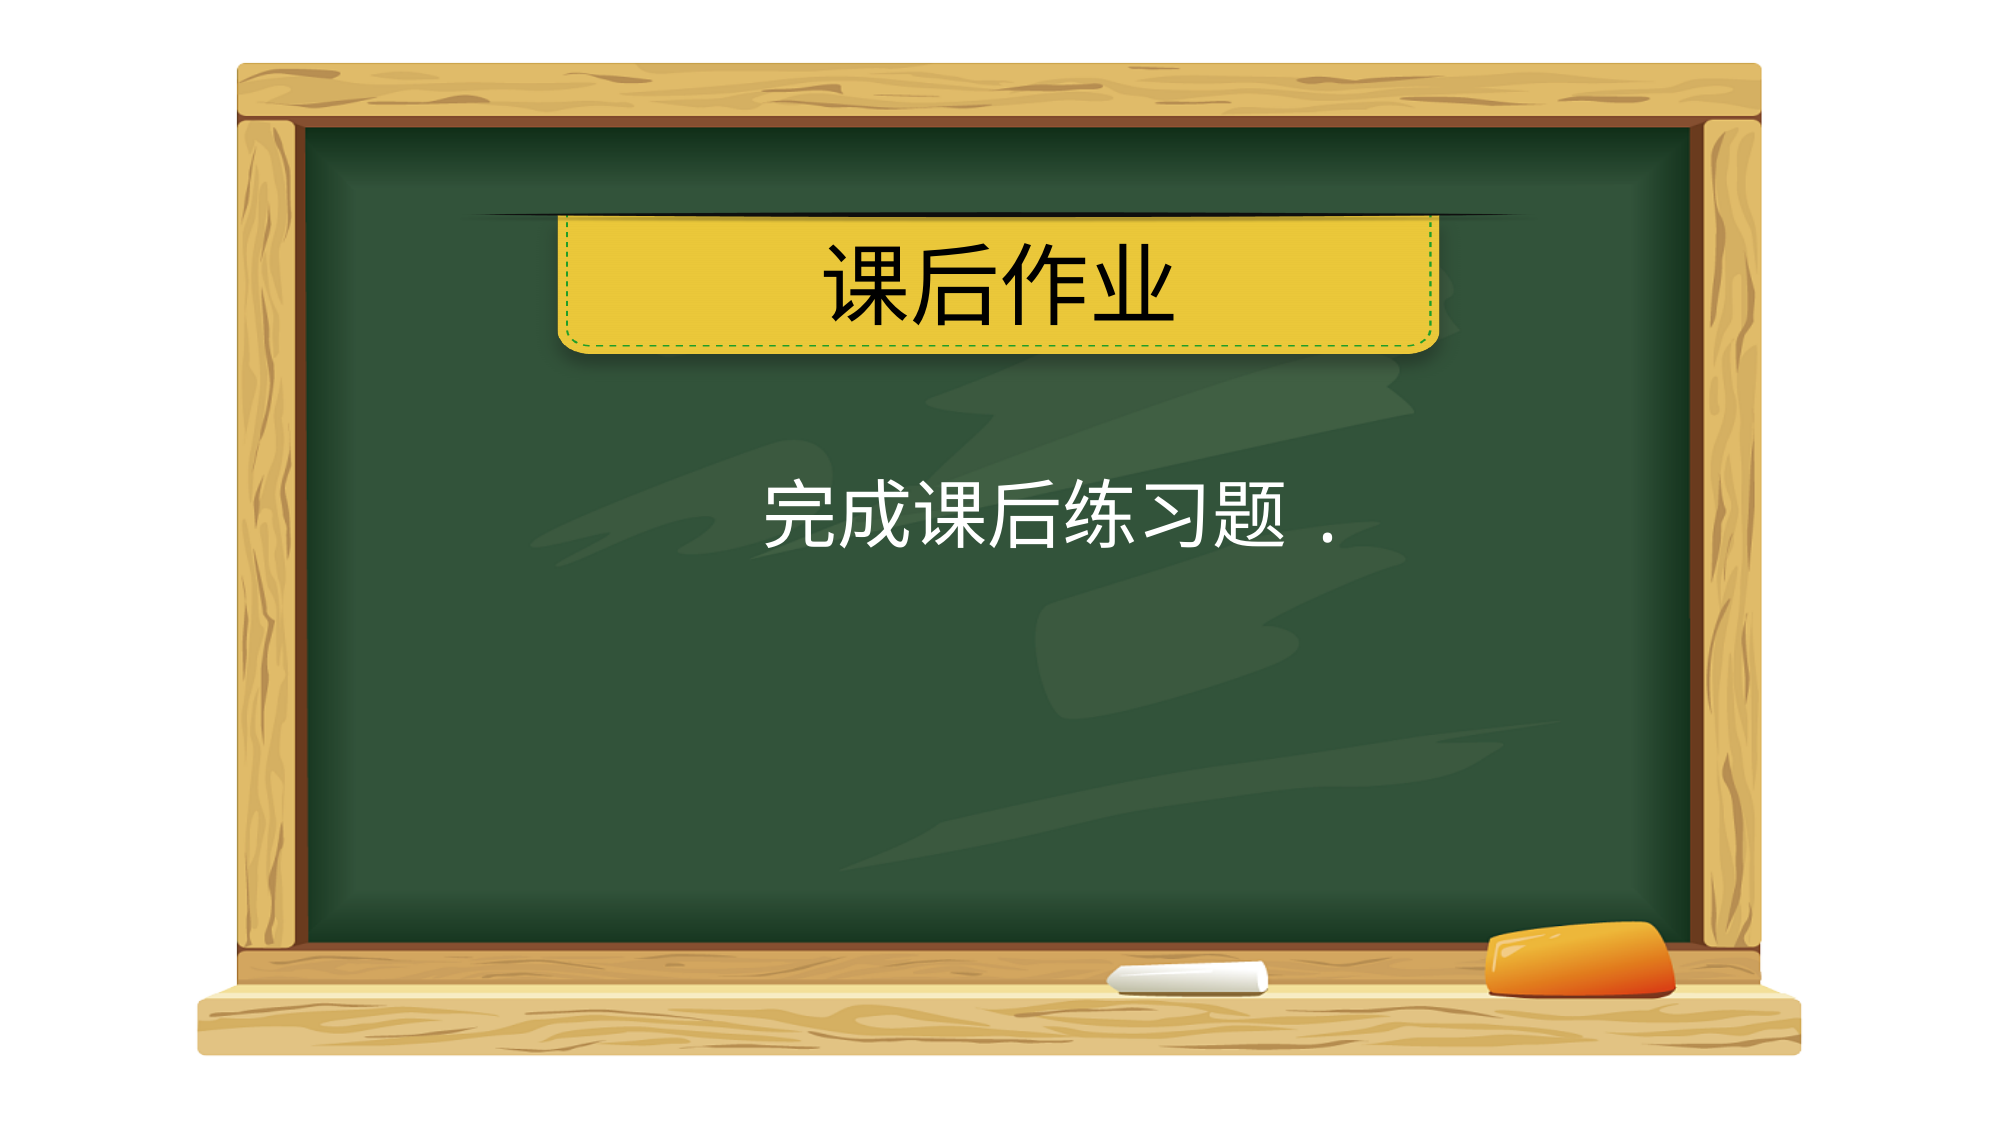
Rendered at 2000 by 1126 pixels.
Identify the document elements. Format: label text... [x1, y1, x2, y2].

picture [123, 53, 1876, 1082]
text_box 完成课后练习题. [401, 412, 1711, 568]
